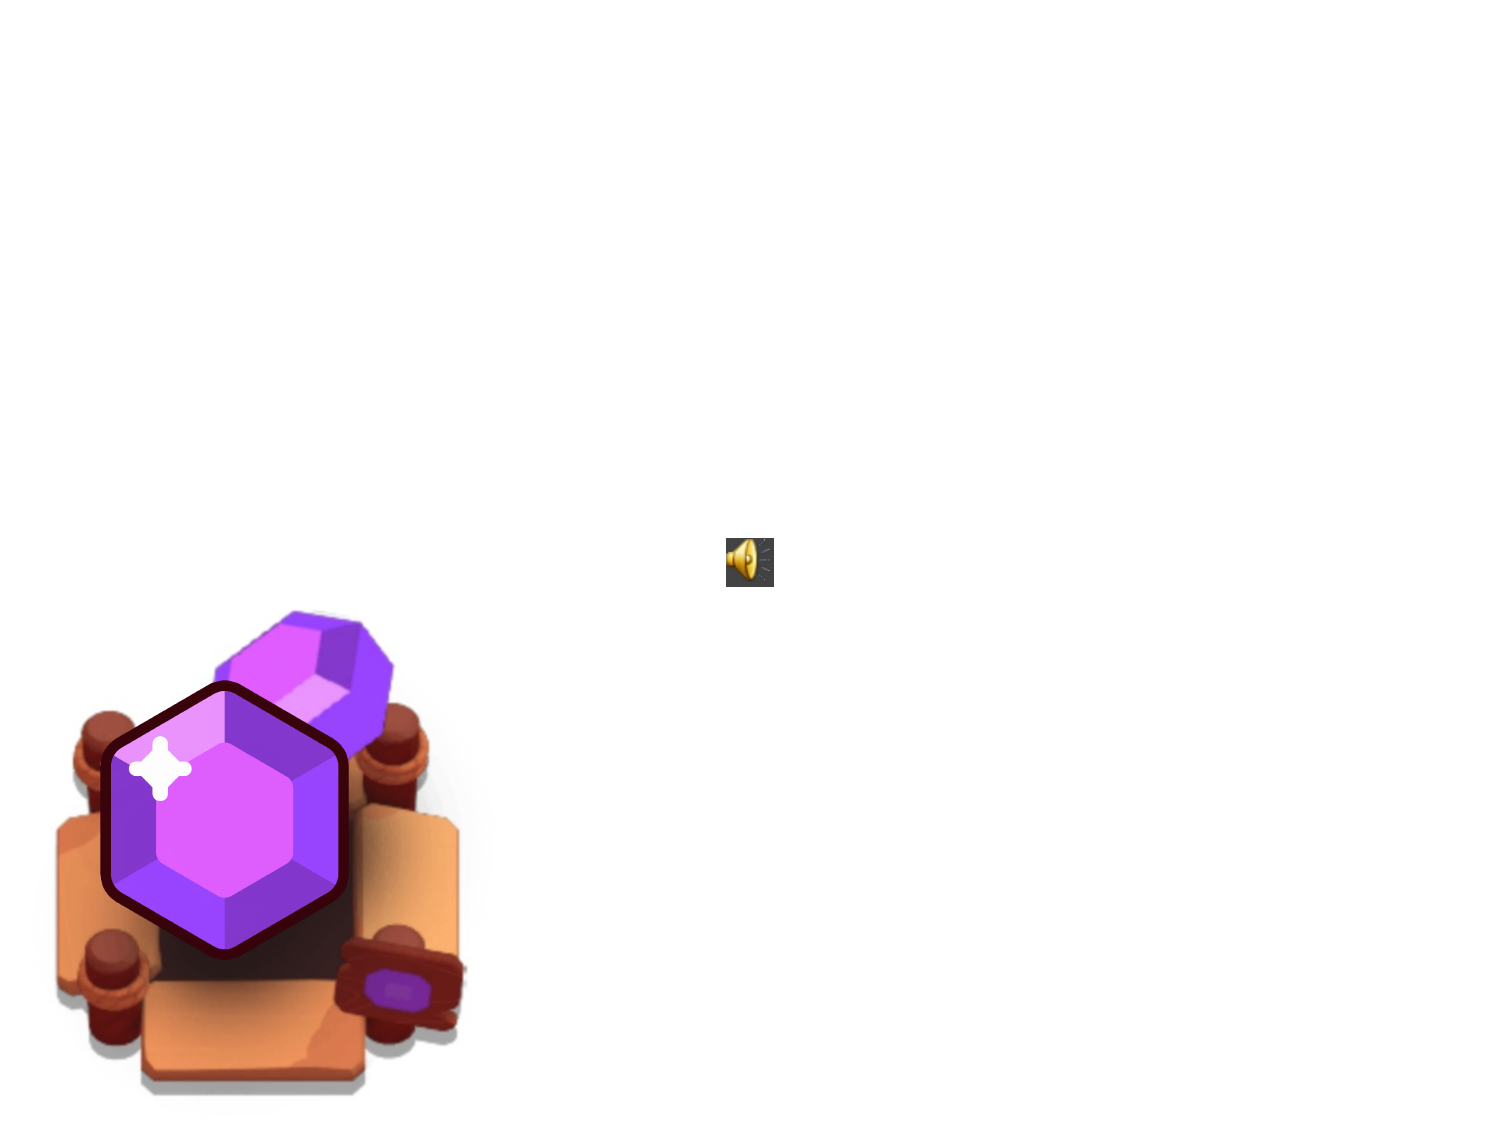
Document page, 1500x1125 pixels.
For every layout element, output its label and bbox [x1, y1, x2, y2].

picture [724, 537, 776, 588]
picture [0, 609, 591, 1125]
